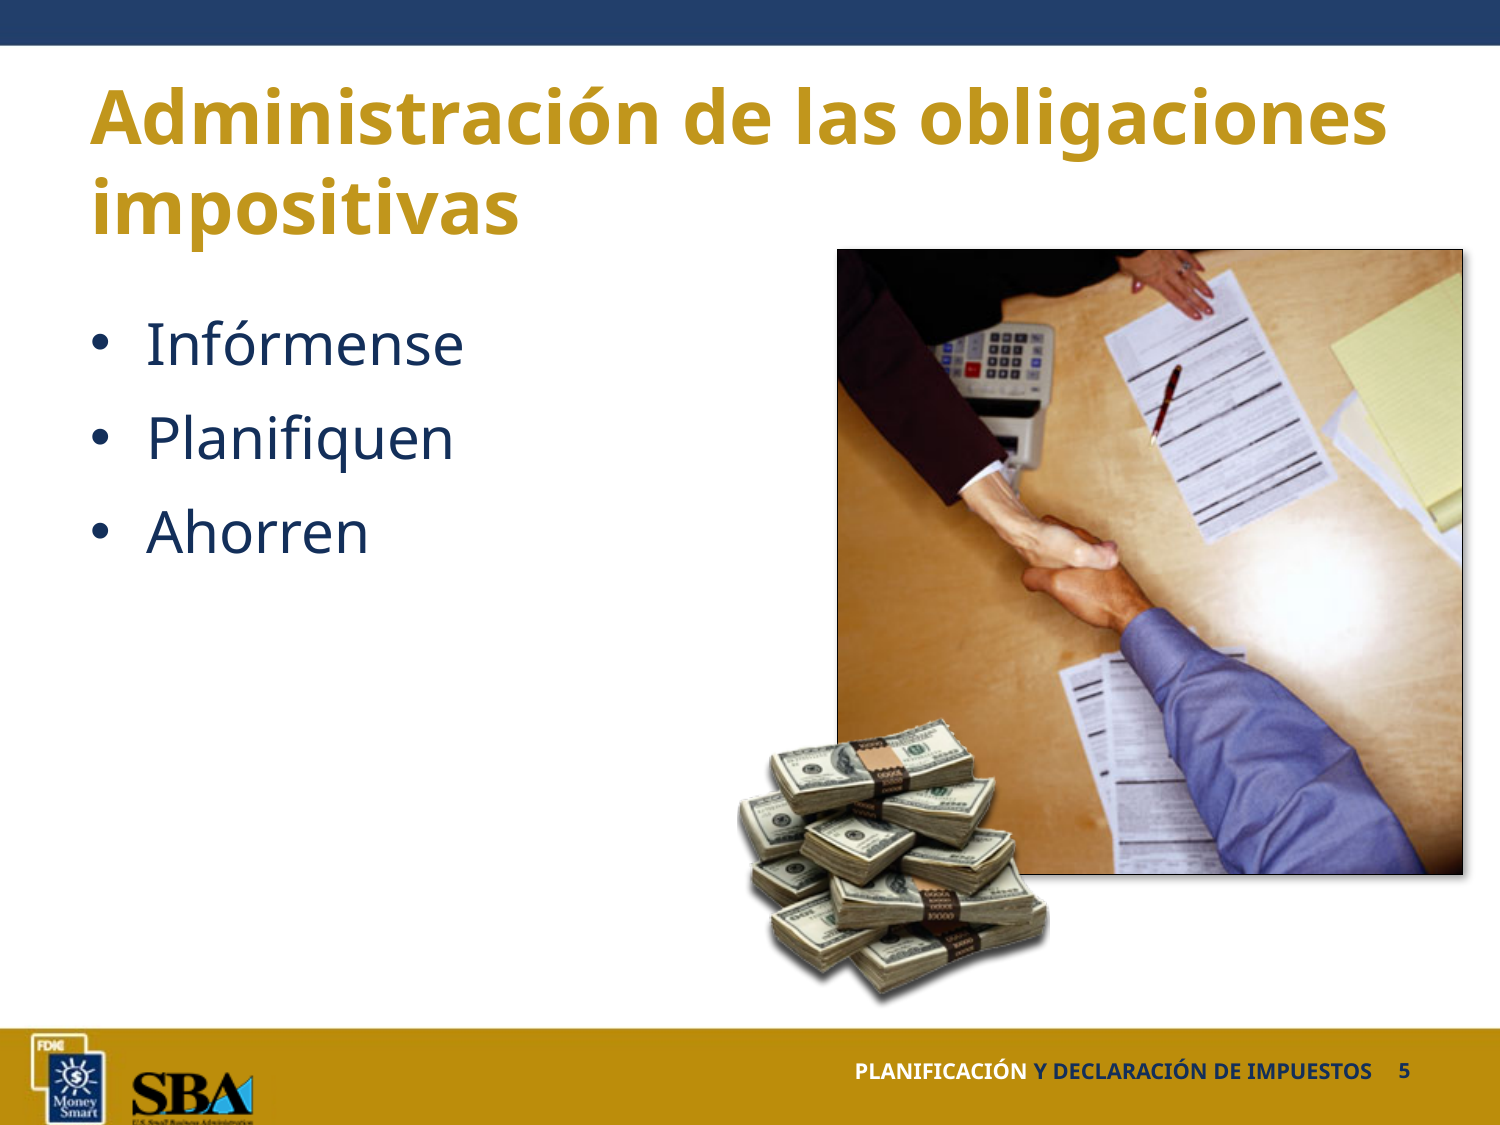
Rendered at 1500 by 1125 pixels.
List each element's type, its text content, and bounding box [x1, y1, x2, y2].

list Infórmense Planifiquen Ahorren [74, 199, 801, 901]
title Administración de las obligaciones impositivas [74, 62, 1488, 163]
picture [0, 0, 1500, 1125]
